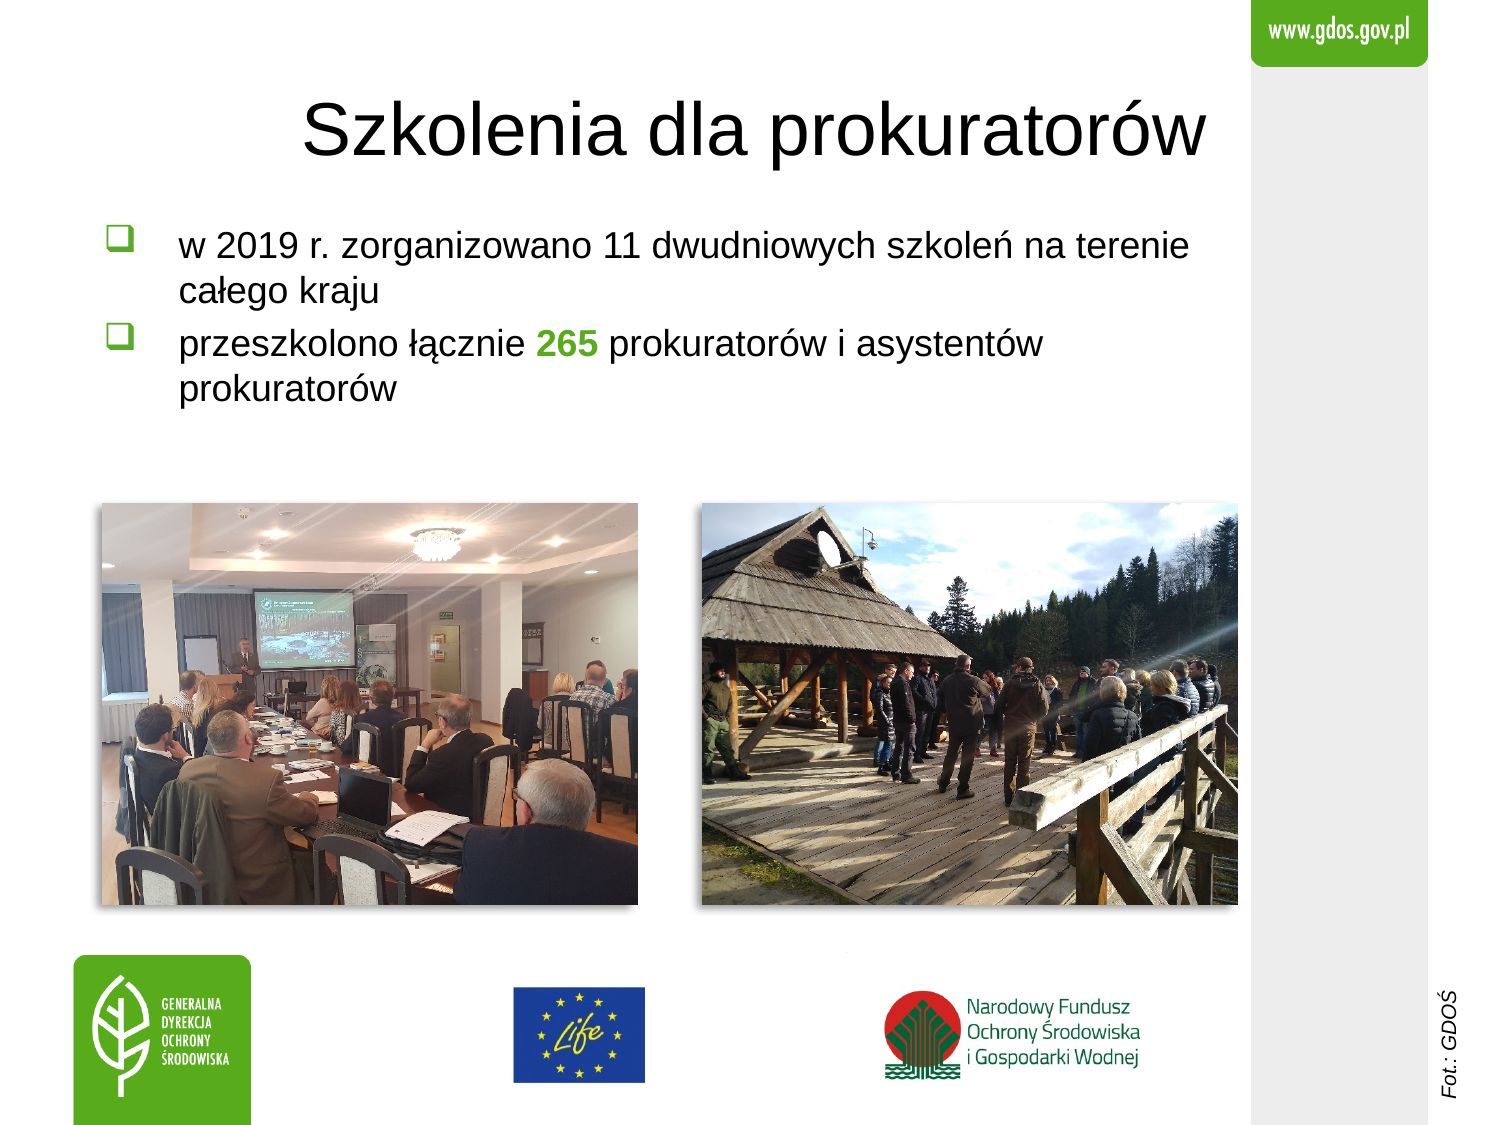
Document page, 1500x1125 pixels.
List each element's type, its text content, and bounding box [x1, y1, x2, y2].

picture [0, 0, 1500, 1125]
text_box w 2019 r. zorganizowano 11 dwudniowych szkoleń na terenie całego kraju przeszkolono łącznie 265 prokuratorów i asystentów prokuratorów [88, 214, 1238, 793]
title Szkolenia dla prokuratorów [53, 42, 1223, 209]
text_box Fot.: GDOŚ [1427, 882, 1484, 1114]
